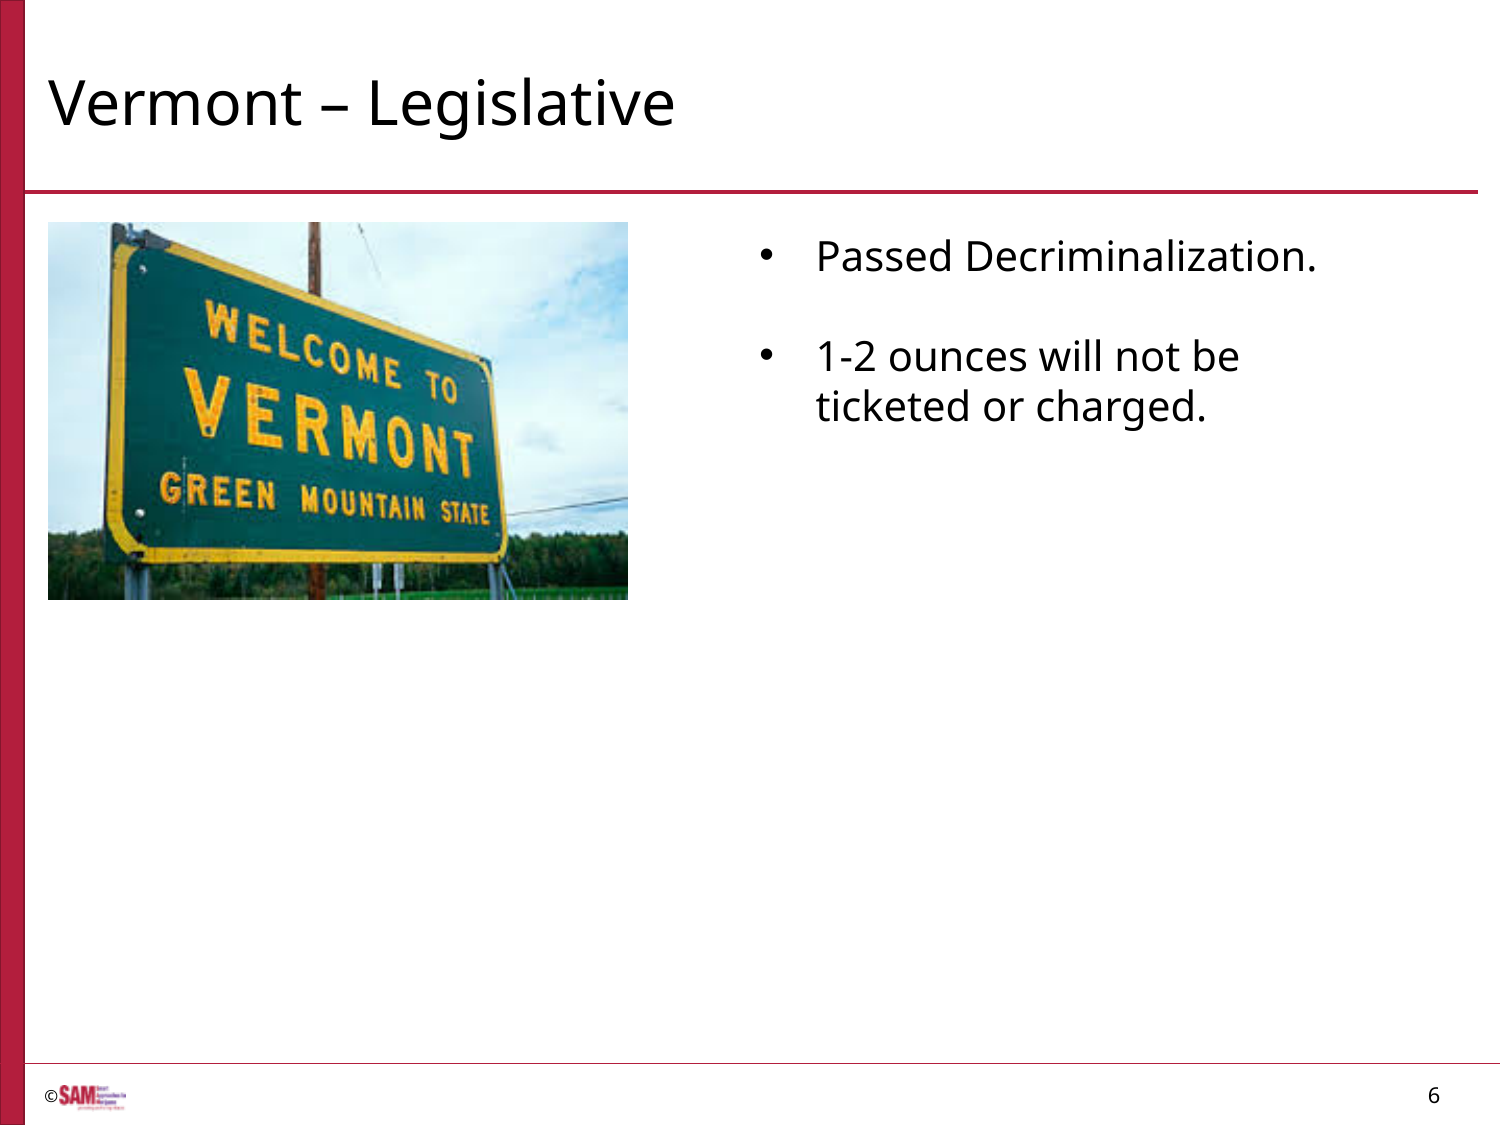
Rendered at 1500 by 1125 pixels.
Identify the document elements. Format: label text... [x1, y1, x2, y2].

picture [59, 1085, 126, 1112]
picture [48, 222, 628, 600]
text_box Passed Decriminalization. 1-2 ounces will not be ticketed or charged. [744, 222, 1400, 437]
title Vermont – Legislative [48, 23, 1479, 169]
